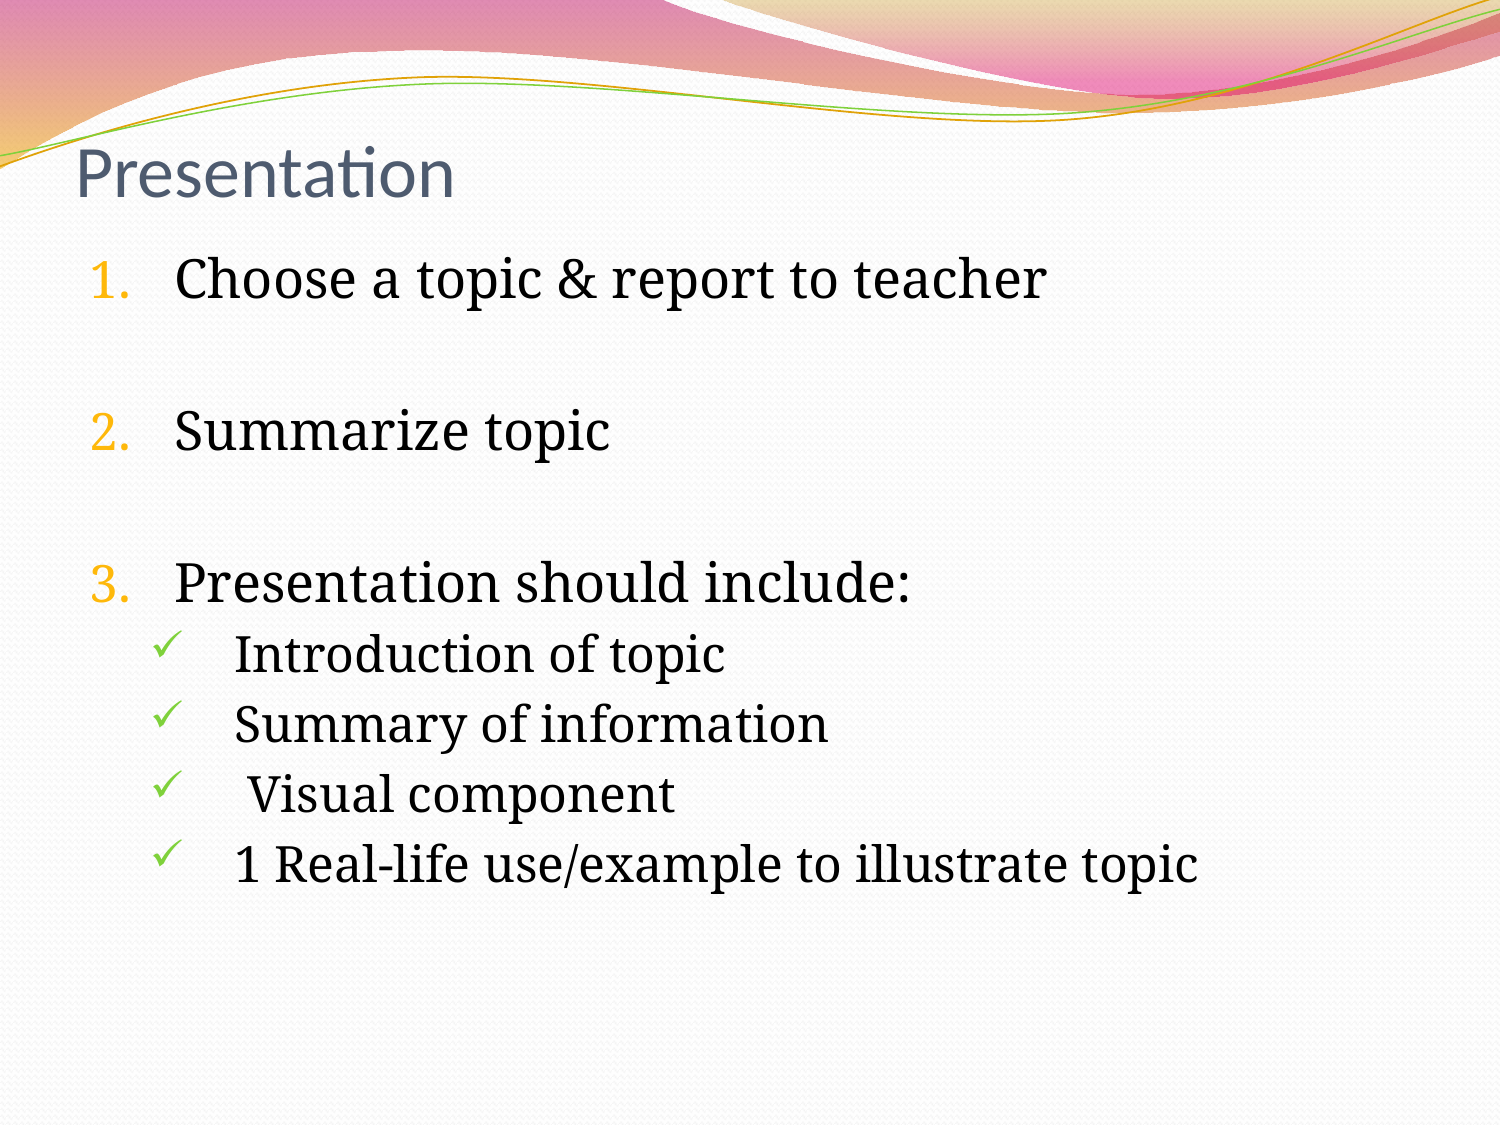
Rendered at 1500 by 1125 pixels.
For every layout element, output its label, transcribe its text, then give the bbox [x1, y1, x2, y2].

title Presentation [75, 115, 1425, 213]
list Choose a topic & report to teacher Summarize topic Presentation should include: Introduction of topic Summary of information Visual component 1 Real-life use/example to illustrate topic [75, 237, 1425, 1038]
